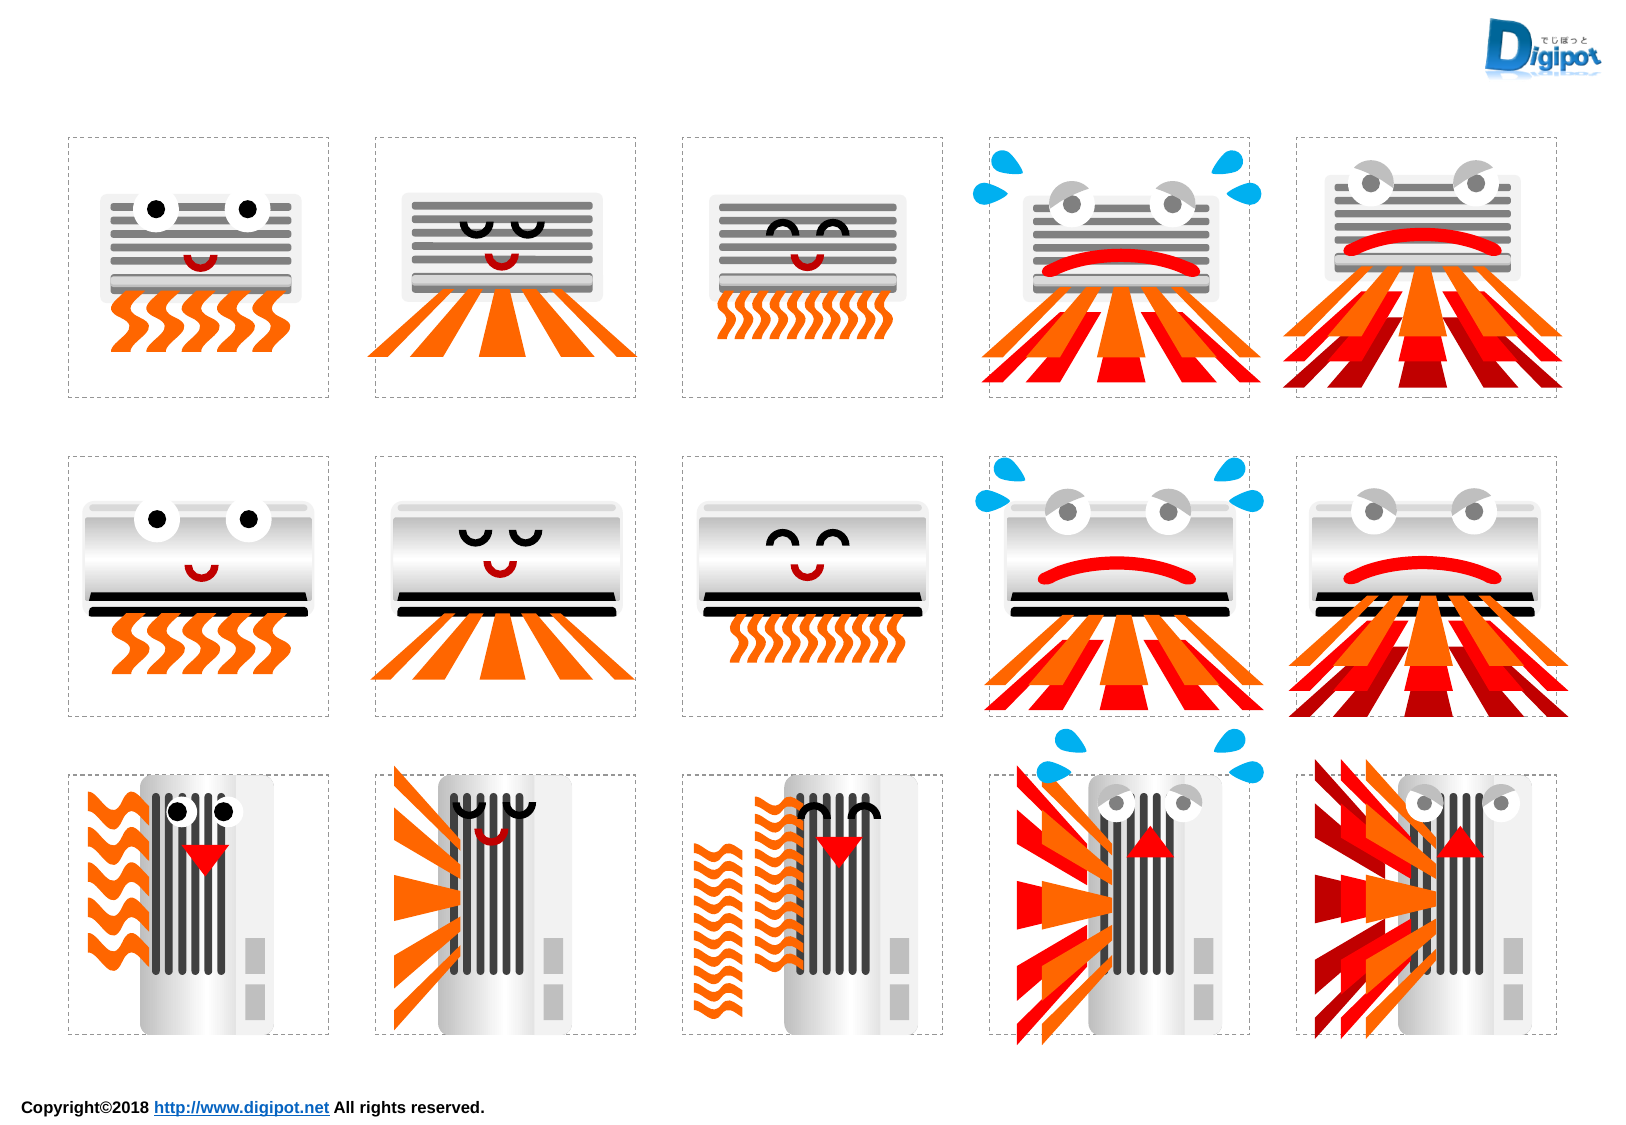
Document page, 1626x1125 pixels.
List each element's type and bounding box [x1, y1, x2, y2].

text_box [1288, 488, 1569, 717]
text_box [696, 500, 929, 663]
text_box [367, 192, 638, 357]
text_box [370, 500, 635, 680]
text_box [972, 153, 1262, 383]
picture [1485, 18, 1602, 82]
text_box [1314, 759, 1532, 1039]
text_box [709, 194, 907, 340]
text_box [82, 496, 315, 675]
text_box [693, 775, 919, 1036]
text_box [87, 775, 274, 1036]
text_box [975, 460, 1264, 711]
text_box [100, 186, 302, 352]
text_box [1016, 731, 1264, 1046]
text_box [1282, 160, 1563, 388]
text_box [394, 765, 573, 1036]
